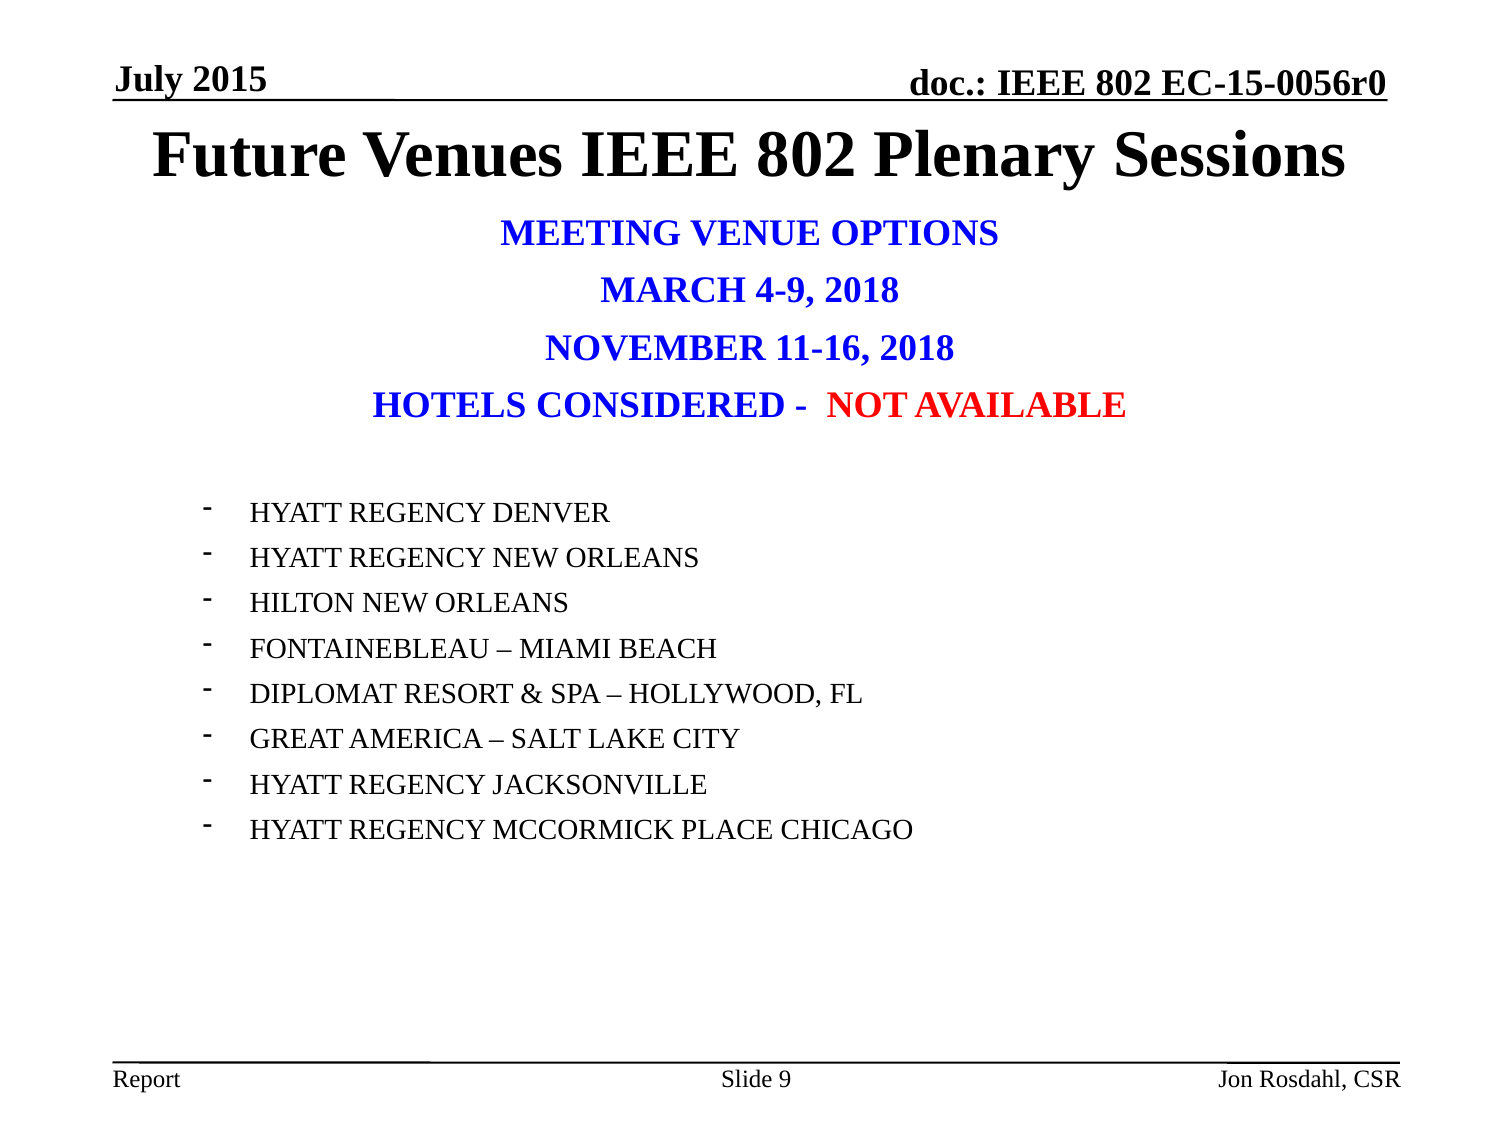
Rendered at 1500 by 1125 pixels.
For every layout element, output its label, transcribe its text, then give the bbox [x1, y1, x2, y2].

slide_number Slide 9 [712, 1061, 800, 1123]
list MEETING VENUE OPTIONS MARCH 4-9, 2018 NOVEMBER 11-16, 2018 HOTELS CONSIDERED - NOT AVAILABLE HYATT REGENCY DENVER HYATT REGENCY NEW ORLEANS HILTON NEW ORLEANS FONTAINEBLEAU – MIAMI BEACH DIPLOMAT RESORT & SPA – HOLLYWOOD, FL GREAT AMERICA – SALT LAKE CITY HYATT REGENCY JACKSONVILLE HYATT REGENCY MCCORMICK PLACE CHICAGO [112, 199, 1388, 1038]
footer Jon Rosdahl, CSR [878, 1061, 1402, 1093]
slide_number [114, 54, 423, 100]
title Future Venues IEEE 802 Plenary Sessions [112, 112, 1388, 188]
